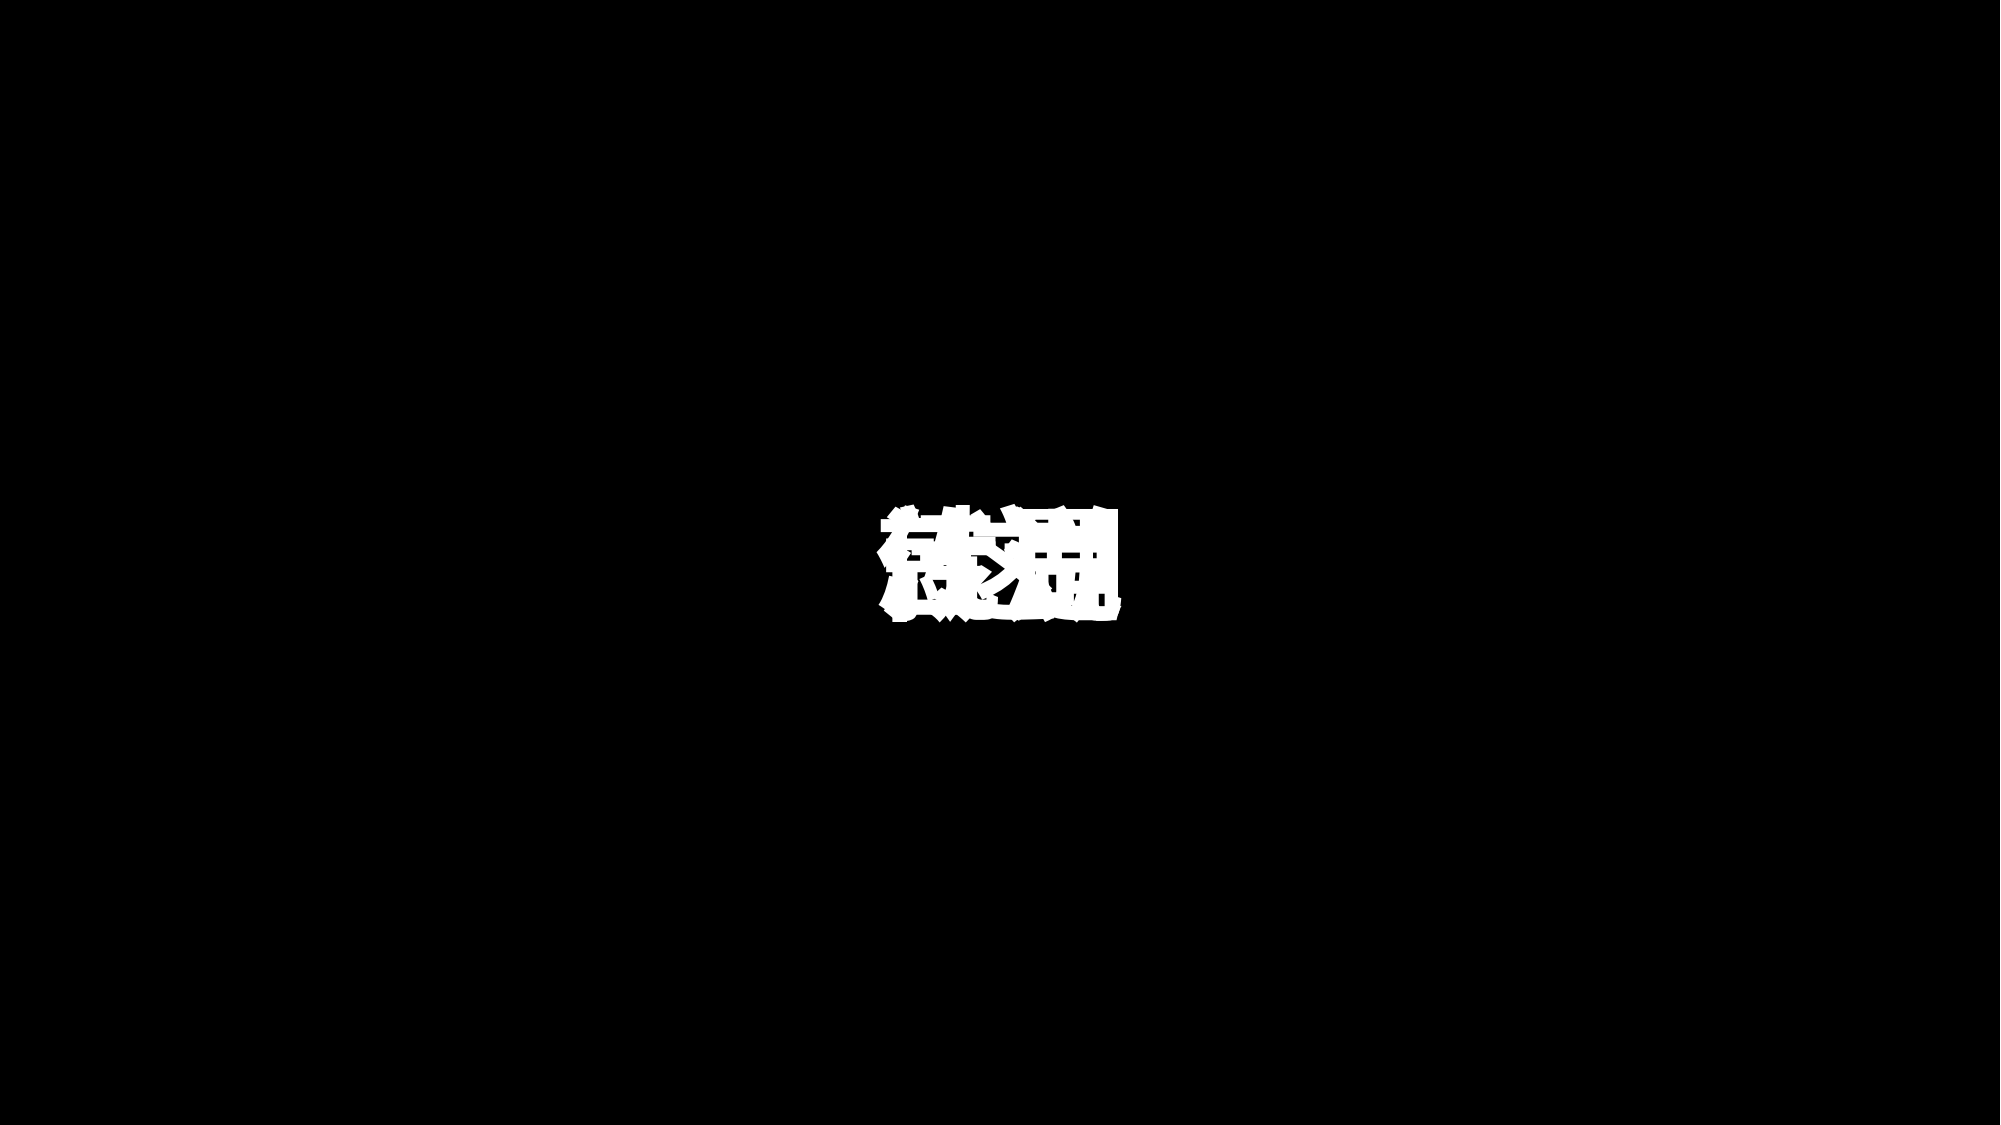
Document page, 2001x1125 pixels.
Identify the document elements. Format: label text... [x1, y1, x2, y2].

text_box 传说 [795, 479, 1205, 644]
